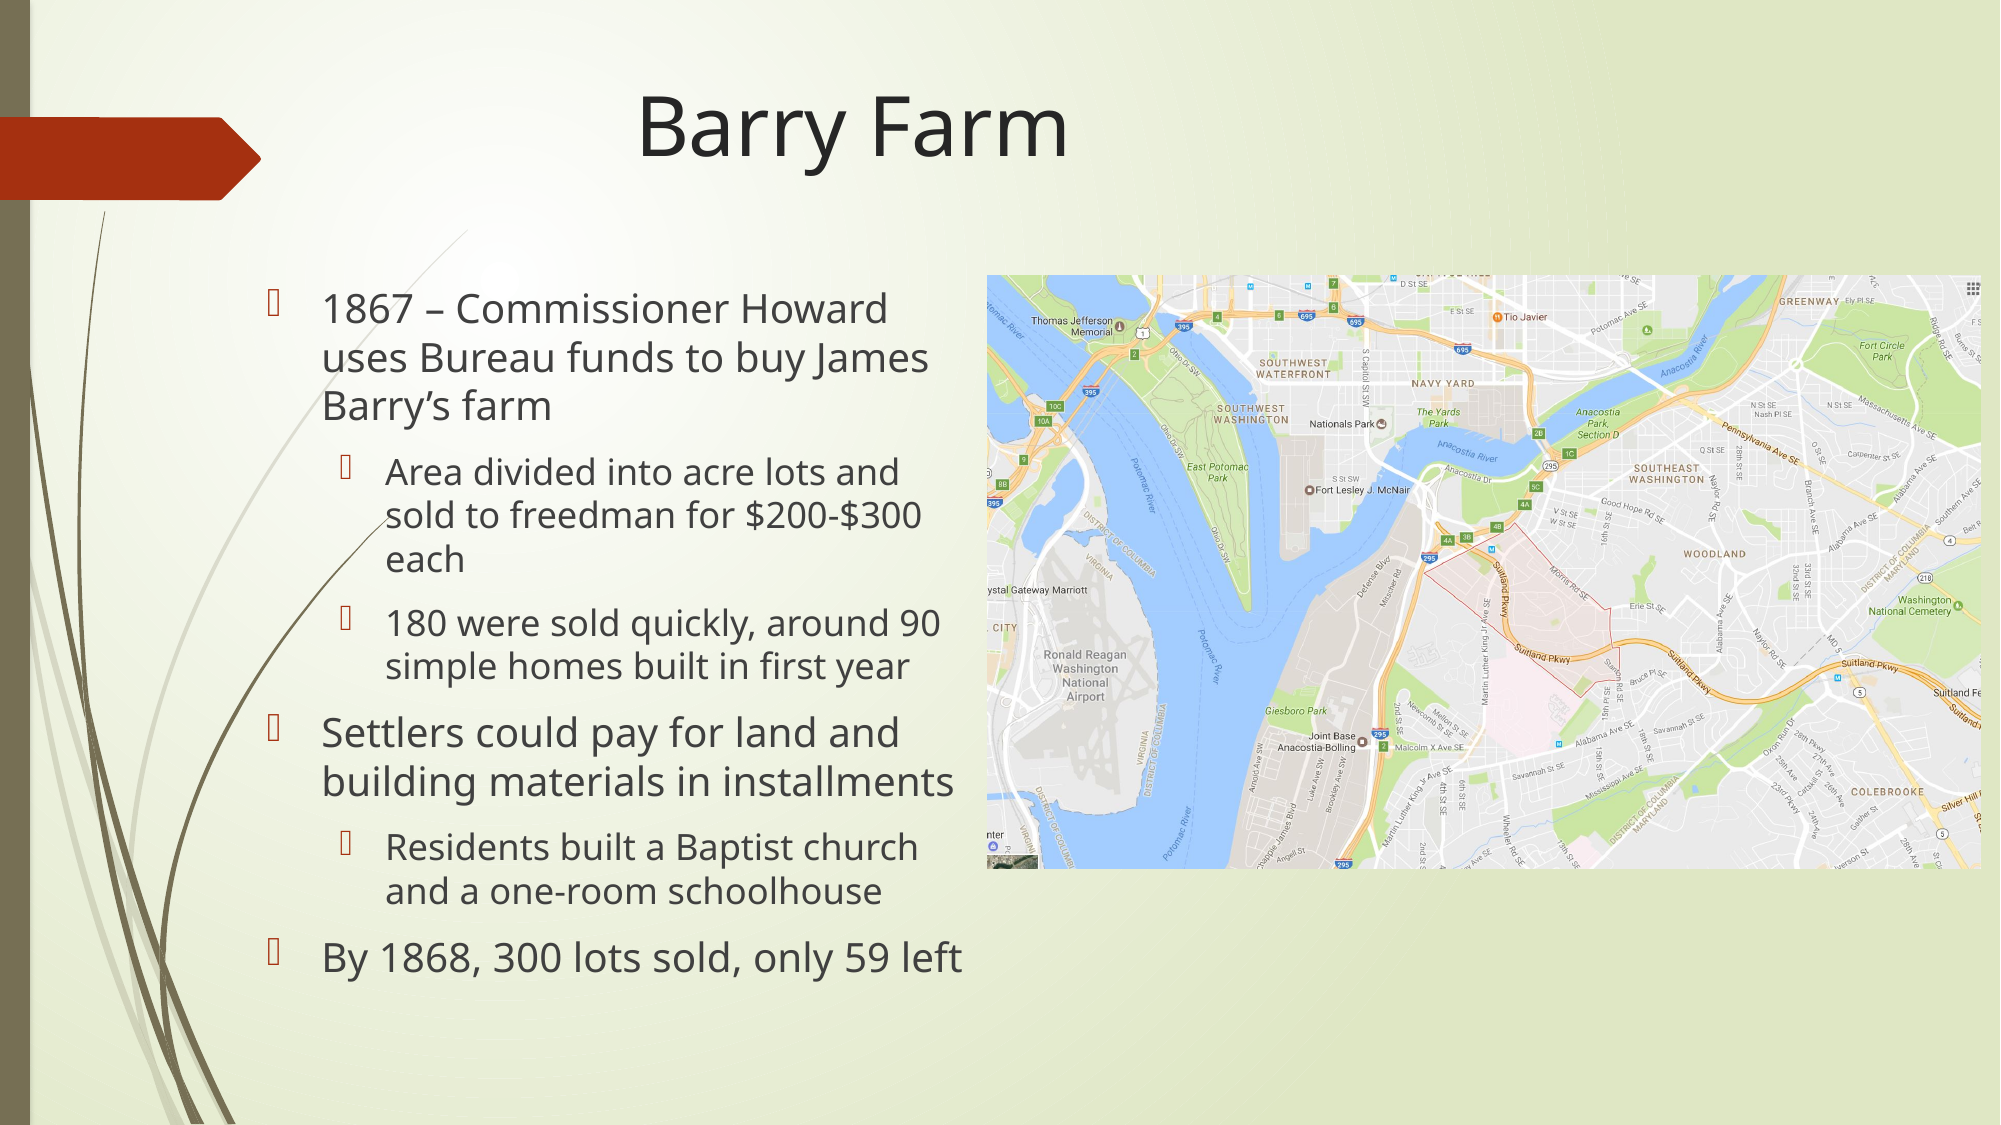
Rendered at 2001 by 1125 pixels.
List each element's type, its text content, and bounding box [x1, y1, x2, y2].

title Barry Farm [619, 65, 2000, 276]
list 1867 – Commissioner Howard uses Bureau funds to buy James Barry’s farm Area divided into acre lots and sold to freedman for $200-$300 each 180 were sold quickly, around 90 simple homes built in first year Settlers could pay for land and building materials in installments Residents built a Baptist church and a one-room schoolhouse By 1868, 300 lots sold, only 59 left [251, 275, 988, 1073]
picture [987, 275, 1981, 870]
